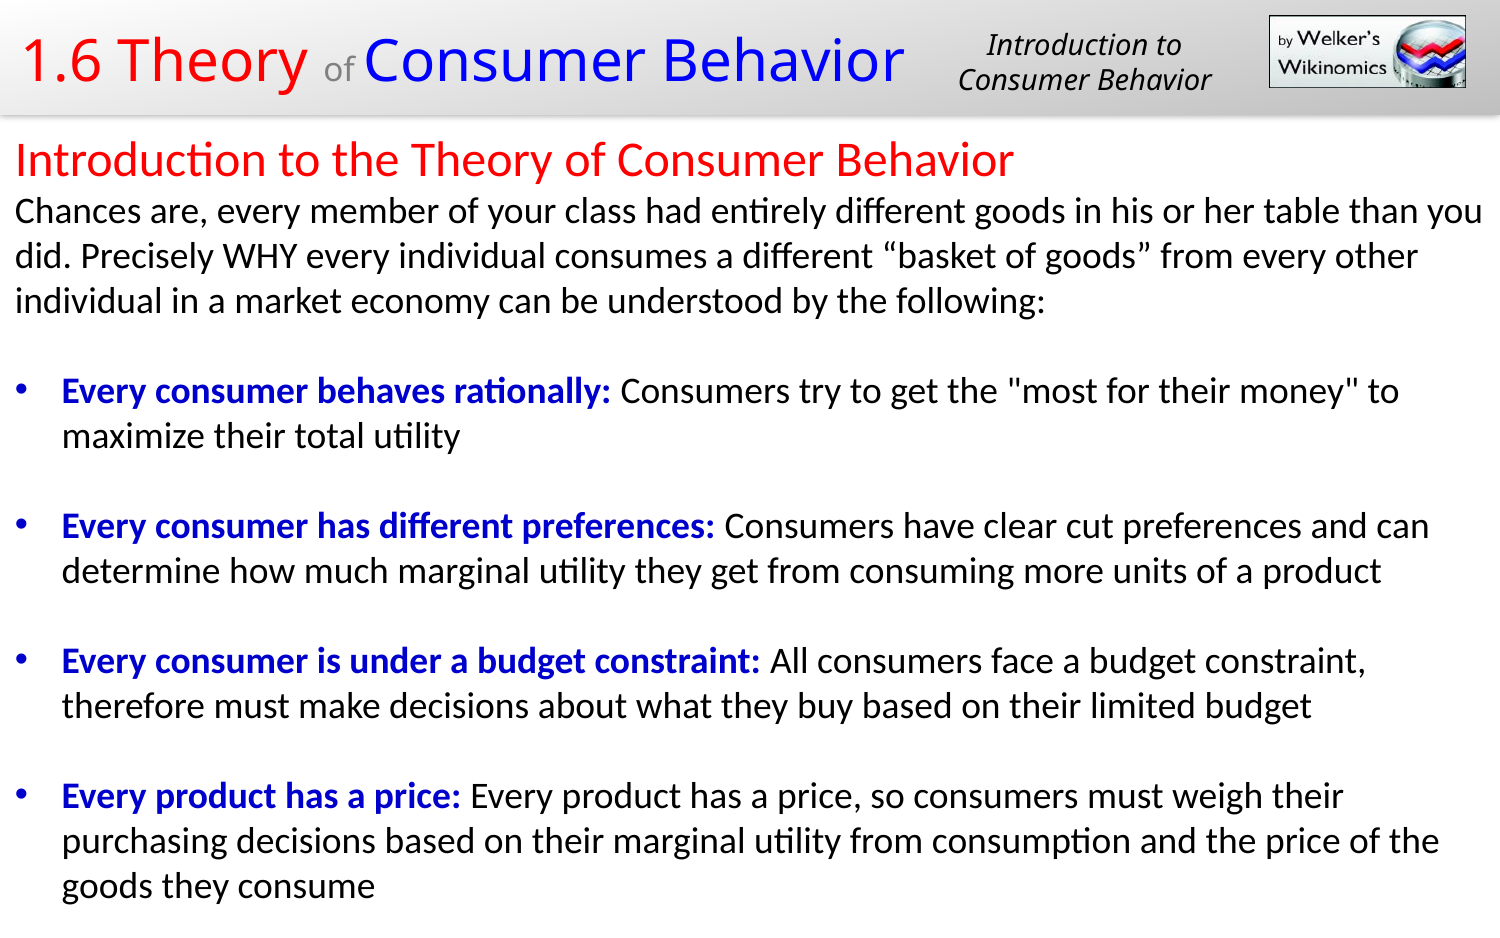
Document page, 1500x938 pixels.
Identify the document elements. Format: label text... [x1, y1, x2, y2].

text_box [0, 0, 1500, 115]
text_box Introduction to the Theory of Consumer Behavior Chances are, every member of your class had entirely different goods in his or her table than you did. Precisely WHY every individual consumes a different “basket of goods” from every other individual in a market economy can be understood by the following: Every consumer behaves rationally: Consumers try to get the "most for their money" to maximize their total utility Every consumer has different preferences: Consumers have clear cut preferences and can determine how much marginal utility they get from consuming more units of a product Every consumer is under a budget constraint: All consumers face a budget constraint, therefore must make decisions about what they buy based on their limited budget Every product has a price: Every product has a price, so consumers must weigh their purchasing decisions based on their marginal utility from consumption and the price of the goods they consume [0, 123, 1500, 938]
